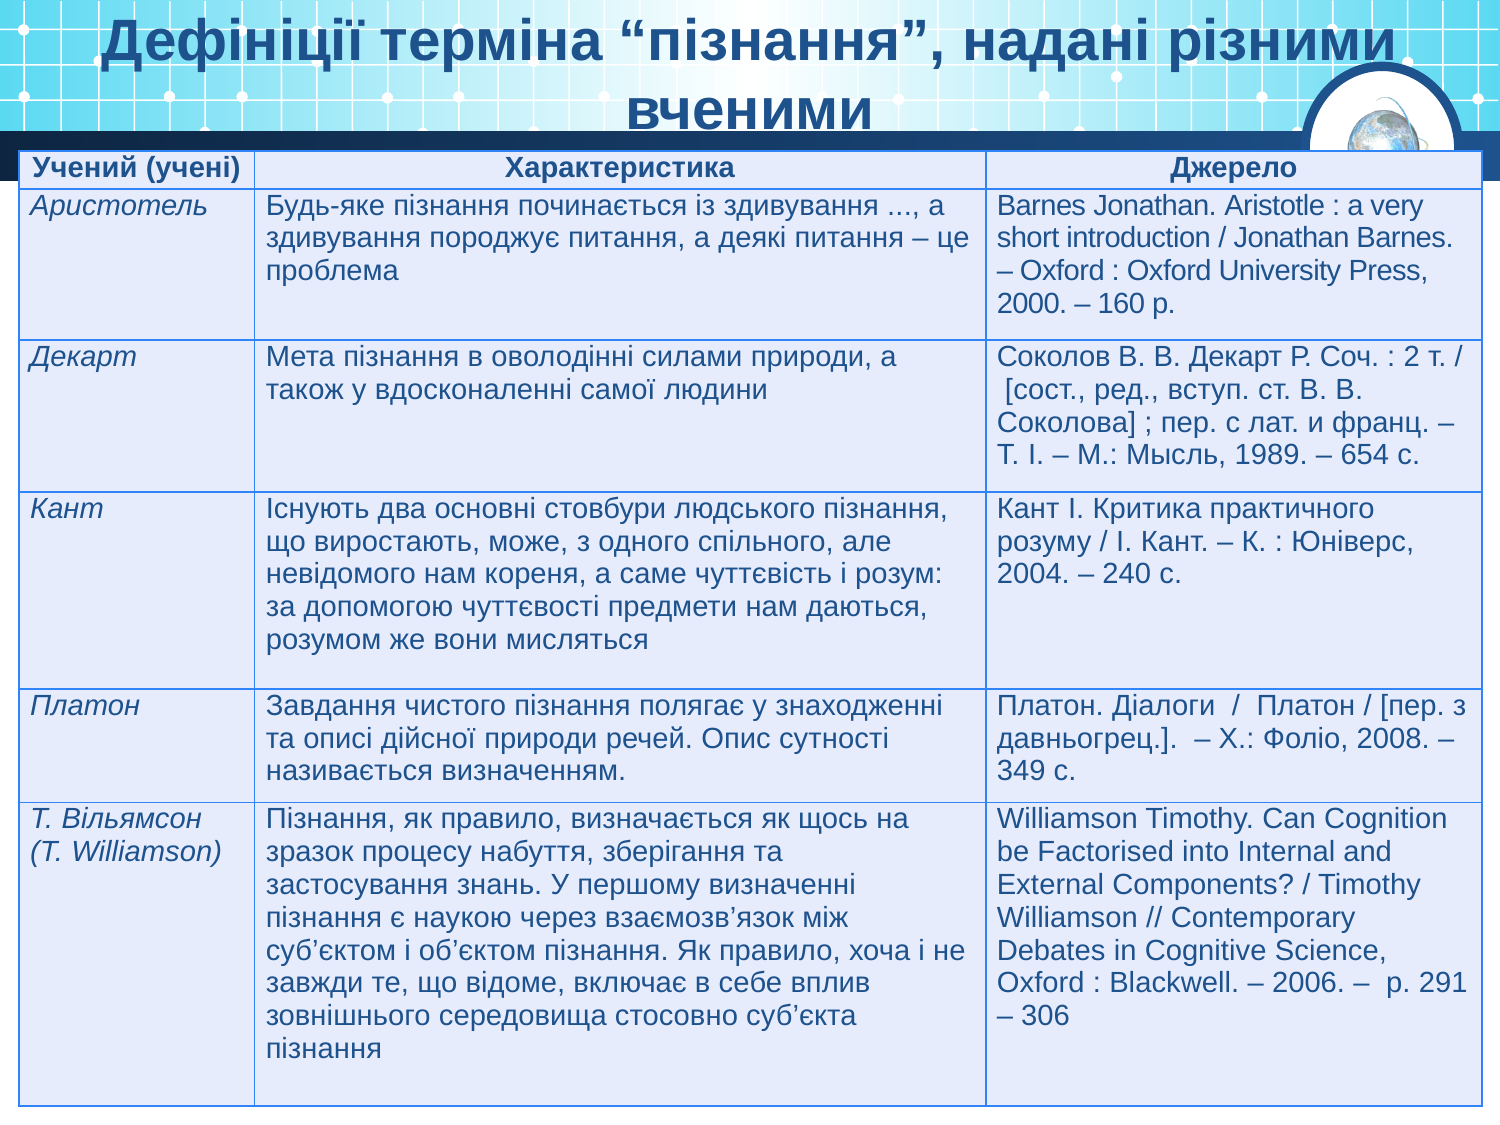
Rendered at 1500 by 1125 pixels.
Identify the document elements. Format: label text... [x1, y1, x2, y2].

table_cell Пізнання, як правило, визначається як щось на зразок процесу набуття, зберігання та застосування знань. У першому визначенні пізнання є наукою через взаємозв’язок між суб’єктом і об’єктом пізнання. Як правило, хоча і не завжди те, що відоме, включає в себе вплив зовнішнього середовища стосовно суб’єкта пізнання [255, 803, 985, 1105]
table_cell Williamson Timothy. Can Cognition be Factorised into Internal and External Components? / Timothy Williamson // Contemporary Debates in Cognitive Science, Oxford : Blackwell. – 2006. – p. 291 – 306 [987, 803, 1481, 1105]
table_cell Завдання чистого пізнання полягає у знаходженні та описі дійсної природи речей. Опис сутності називається визначенням. [255, 690, 985, 802]
table_cell Barnes Jonathan. Aristotle : a very short introduction / Jonathan Barnes. – Oxford : Oxford University Press, 2000. – 160 p. [987, 190, 1481, 339]
table_cell Будь-яке пізнання починається із здивування ..., а здивування породжує питання, а деякі питання – це проблема [255, 190, 985, 339]
table_header Характеристика [255, 152, 985, 188]
table_cell Аристотель [20, 190, 254, 339]
table_cell Існують два основні стовбури людського пізнання, що виростають, може, з одного спільного, але невідомого нам кореня, а саме чуттєвість і розум: за допомогою чуттєвості предмети нам даються, розумом же вони мисляться [255, 493, 985, 688]
text_box Дефініції терміна “пізнання”, надані різними вченими [17, 0, 1483, 149]
table_cell Т. Вільямсон (T. Williamson) [20, 803, 254, 1105]
table_header Учений (учені) [20, 152, 254, 188]
table_cell Декарт [20, 341, 254, 491]
table_cell Кант І. Критика практичного розуму / І. Кант. – К. : Юніверс, 2004. – 240 с. [987, 493, 1481, 688]
table_header Джерело [987, 152, 1481, 188]
table_cell Платон [20, 690, 254, 802]
table_cell Соколов В. В. Декарт Р. Соч. : 2 т. / [сост., ред., вступ. ст. В. В. Соколова] ; пер. с лат. и франц. – Т. I. – М.: Мысль, 1989. – 654 с. [987, 341, 1481, 491]
table_cell Мета пізнання в оволодінні силами природи, а також у вдосконаленні самої людини [255, 341, 985, 491]
table_cell Кант [20, 493, 254, 688]
table_cell Платон. Діалоги / Платон / [пер. з давньогрец.]. – Х.: Фоліо, 2008. – 349 с. [987, 690, 1481, 802]
